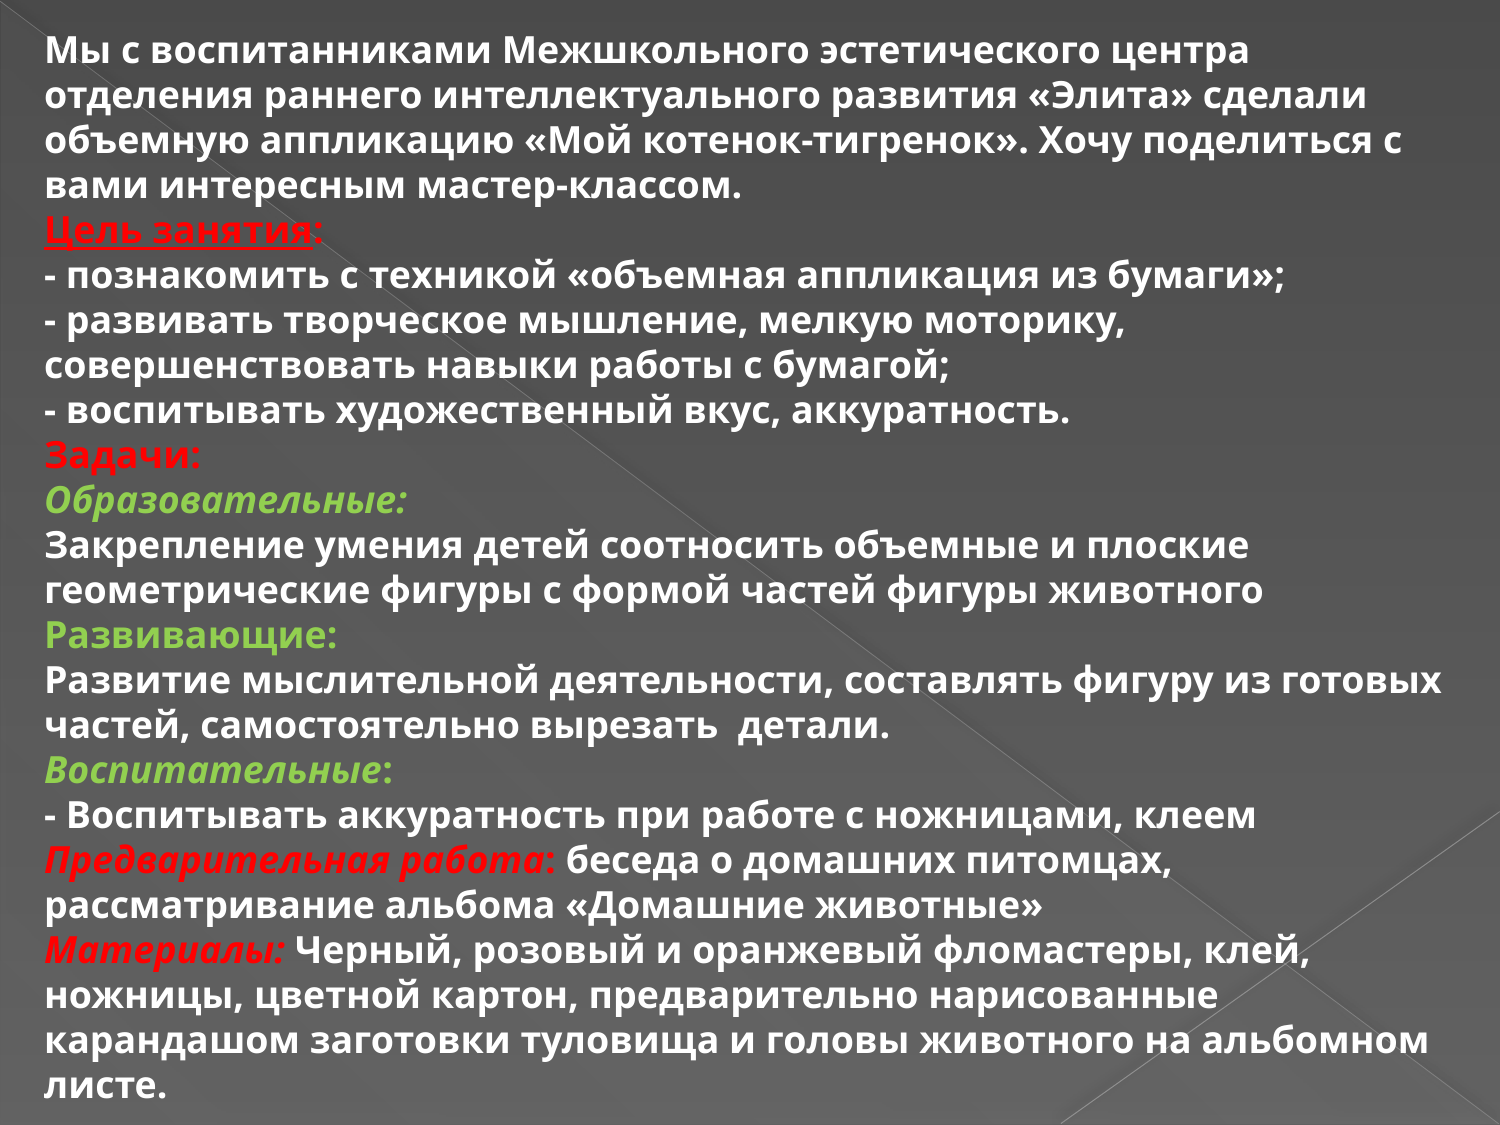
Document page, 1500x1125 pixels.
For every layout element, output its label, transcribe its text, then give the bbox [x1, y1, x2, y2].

text_box Мы с воспитанниками Межшкольного эстетического центра отделения раннего интеллектуального развития «Элита» сделали объемную аппликацию «Мой котенок-тигренок». Хочу поделиться с вами интересным мастер-классом. Цель занятия: - познакомить с техникой «объемная аппликация из бумаги»; - развивать творческое мышление, мелкую моторику, совершенствовать навыки работы с бумагой; - воспитывать художественный вкус, аккуратность. Задачи: Образовательные: Закрепление умения детей соотносить объемные и плоские геометрические фигуры с формой частей фигуры животного Развивающие: Развитие мыслительной деятельности, составлять фигуру из готовых частей, самостоятельно вырезать детали. Воспитательные: - Воспитывать аккуратность при работе с ножницами, клеем Предварительная работа: беседа о домашних питомцах, рассматривание альбома «Домашние животные» Материалы: Черный, розовый и оранжевый фломастеры, клей, ножницы, цветной картон, предварительно нарисованные карандашом заготовки туловища и головы животного на альбомном листе. [29, 19, 1483, 1114]
